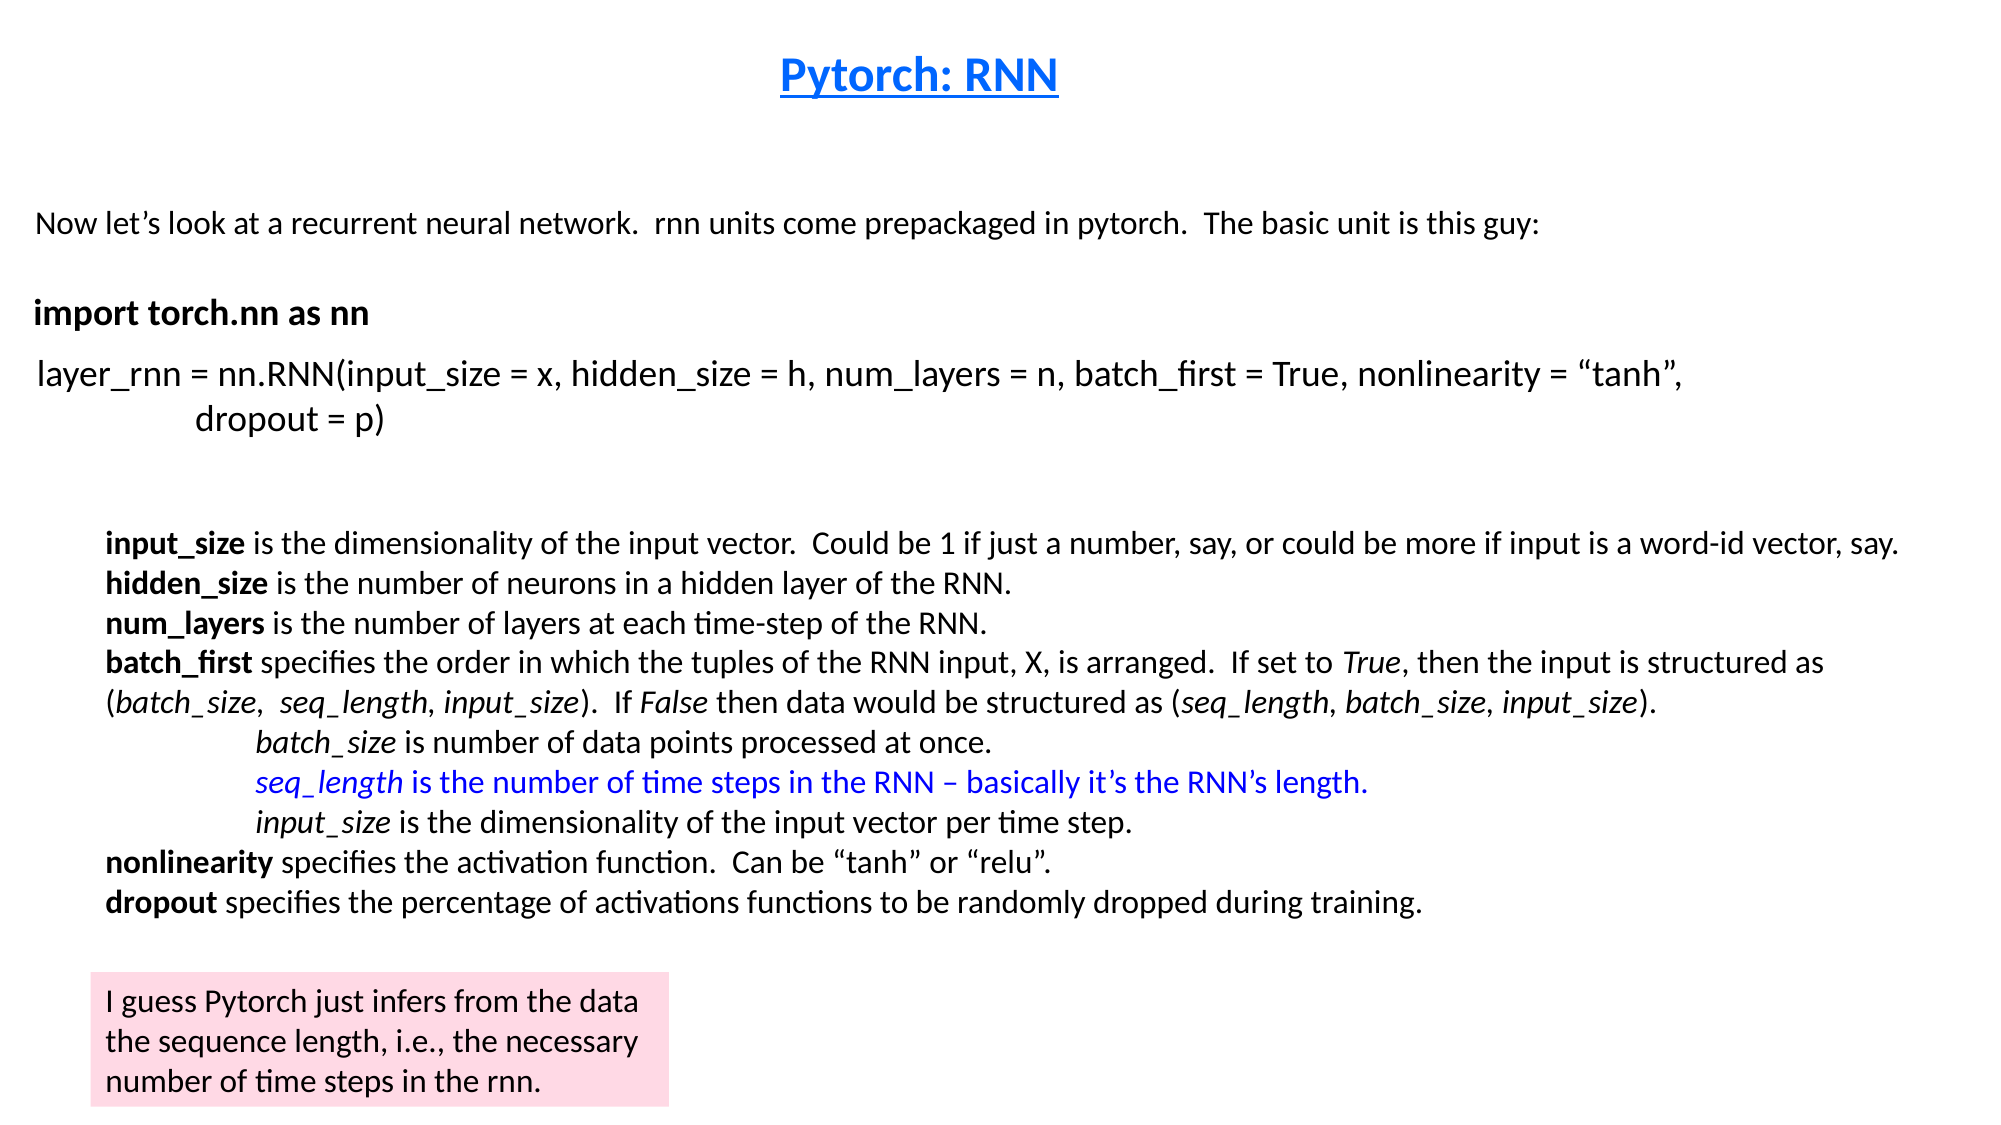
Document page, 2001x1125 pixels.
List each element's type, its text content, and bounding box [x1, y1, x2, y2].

text_box input_size is the dimensionality of the input vector. Could be 1 if just a number, say, or could be more if input is a word-id vector, say. hidden_size is the number of neurons in a hidden layer of the RNN. num_layers is the number of layers at each time-step of the RNN. batch_first specifies the order in which the tuples of the RNN input, X, is arranged. If set to True, then the input is structured as (batch_size, seq_length, input_size). If False then data would be structured as (seq_length, batch_size, input_size). batch_size is number of data points processed at once. seq_length is the number of time steps in the RNN – basically it’s the RNN’s length. input_size is the dimensionality of the input vector per time step. nonlinearity specifies the activation function. Can be “tanh” or “relu”. dropout specifies the percentage of activations functions to be randomly dropped during training. [90, 513, 1947, 928]
text_box layer_rnn = nn.RNN(input_size = x, hidden_size = h, num_layers = n, batch_first = True, nonlinearity = “tanh”, dropout = p) [22, 341, 1717, 447]
text_box import torch.nn as nn [18, 280, 1019, 341]
text_box Pytorch: RNN [765, 33, 1074, 109]
text_box Now let’s look at a recurrent neural network. rnn units come prepackaged in pytorch. The basic unit is this guy: [20, 193, 1583, 249]
text_box I guess Pytorch just infers from the data the sequence length, i.e., the necessary number of time steps in the rnn. [90, 972, 669, 1107]
